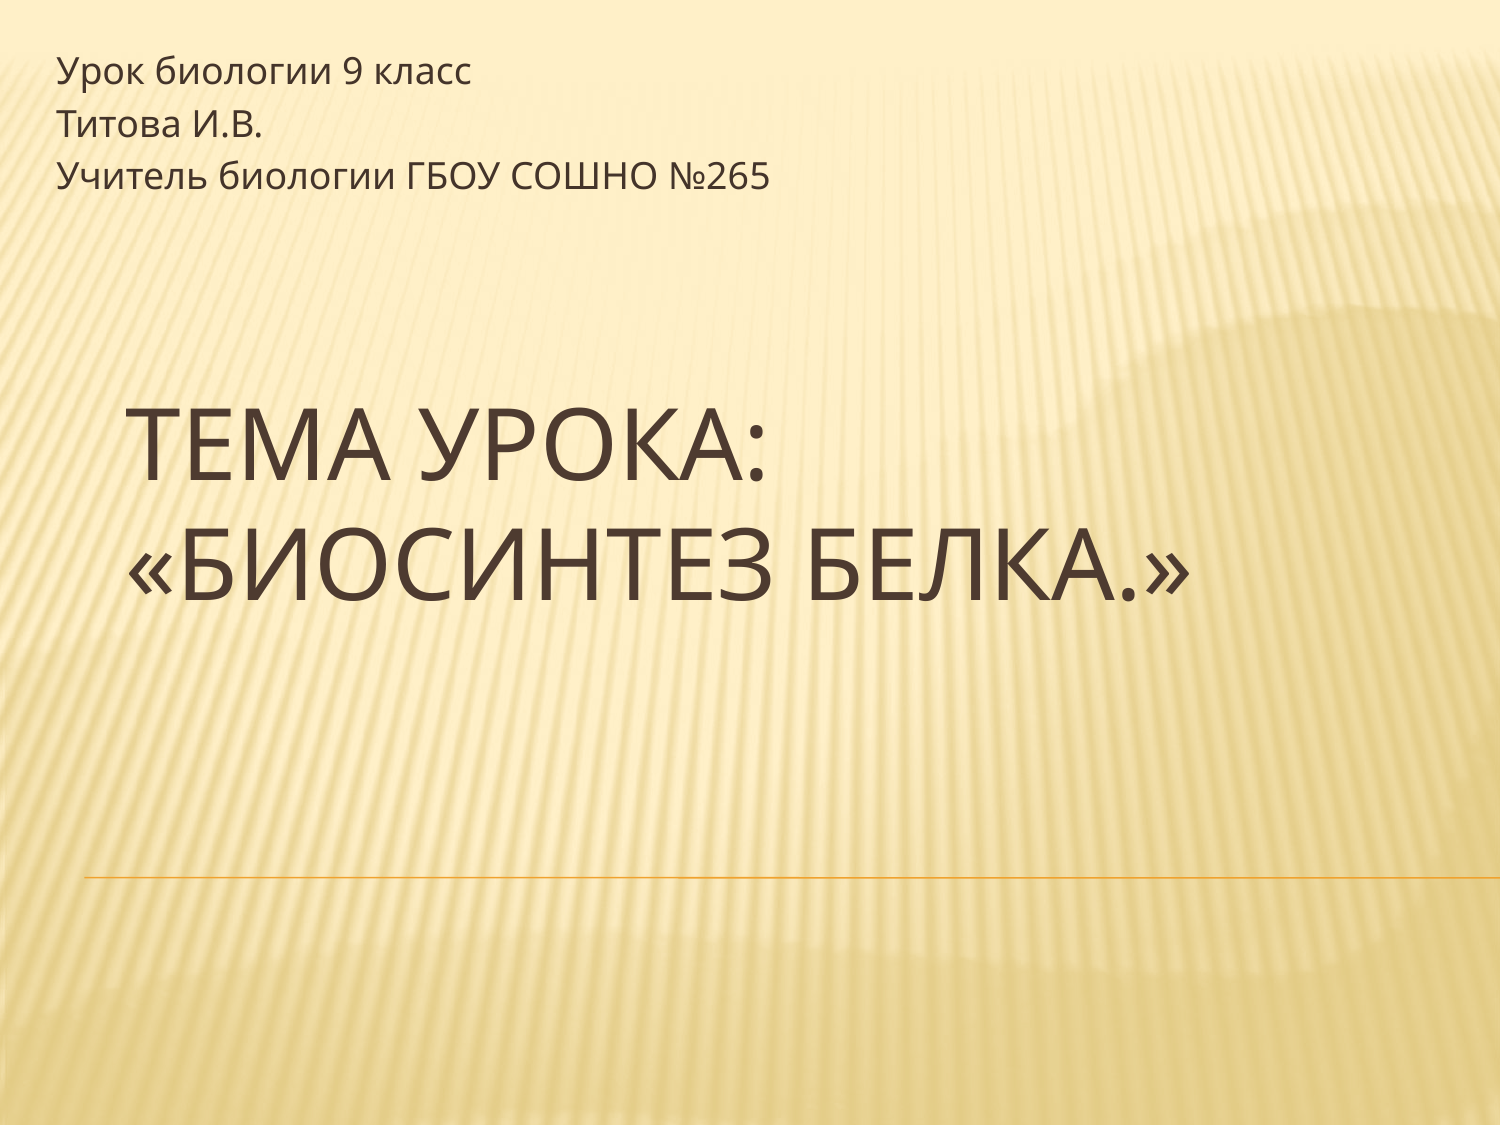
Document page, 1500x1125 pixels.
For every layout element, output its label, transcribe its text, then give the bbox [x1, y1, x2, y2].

title Тема урока: «Биосинтез белка.» [111, 373, 1499, 776]
subtitle Урок биологии 9 класс Титова И.В. Учитель биологии ГБОУ СОШНО №265 [41, 54, 1429, 205]
